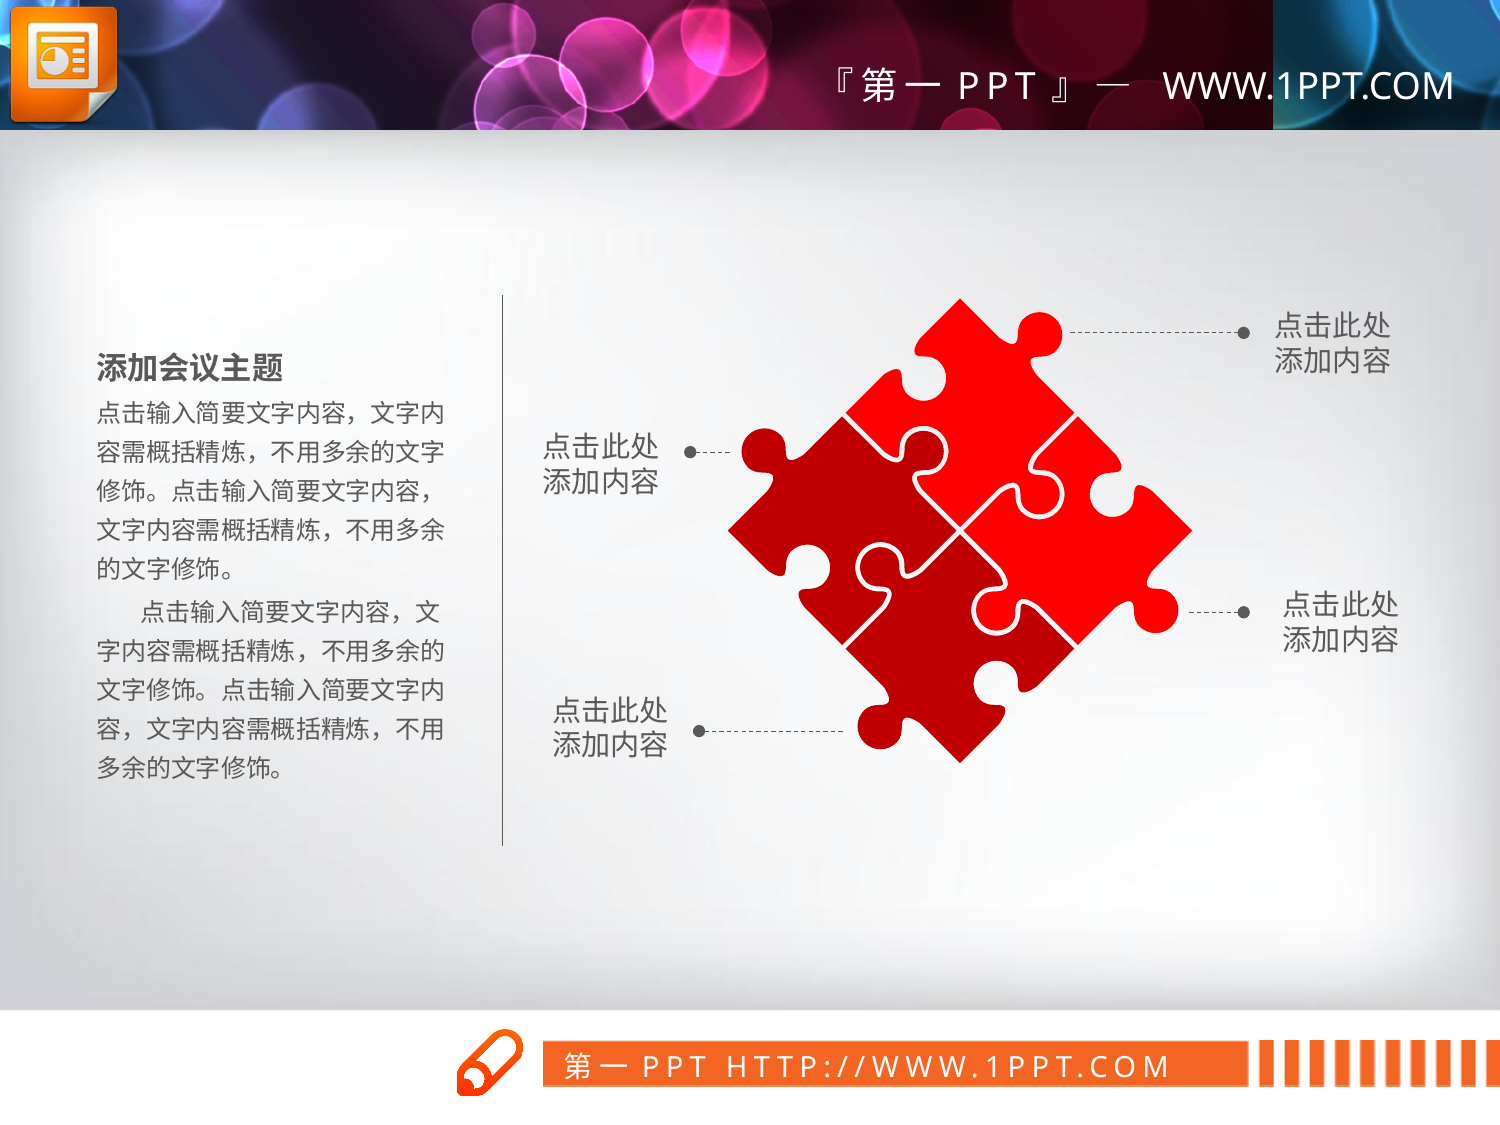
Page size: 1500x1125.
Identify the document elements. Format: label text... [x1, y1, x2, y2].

text_box 添加会议主题 [64, 341, 315, 386]
text_box [963, 416, 1193, 646]
text_box 点击此处 添加内容 [1271, 580, 1412, 662]
text_box 点击此处 添加内容 [540, 686, 681, 768]
text_box 点击此处 添加内容 [1263, 301, 1403, 383]
text_box [845, 534, 1075, 764]
text_box [845, 298, 1075, 528]
picture [543, 1040, 1500, 1087]
text_box 点击此处 添加内容 [531, 422, 672, 504]
picture [0, 0, 1500, 1012]
text_box [727, 416, 957, 646]
text_box 点击输入简要文字内容，文字内容需概括精炼，不用多余的文字修饰。点击输入简要文字内容，文字内容需概括精炼，不用多余的文字修饰。 点击输入简要文字内容，文字内容需概括精炼，不用多余的文字修饰。点击输入简要文字内容，文字内容需概括精炼，不用多余的文字修饰。 [85, 382, 467, 802]
